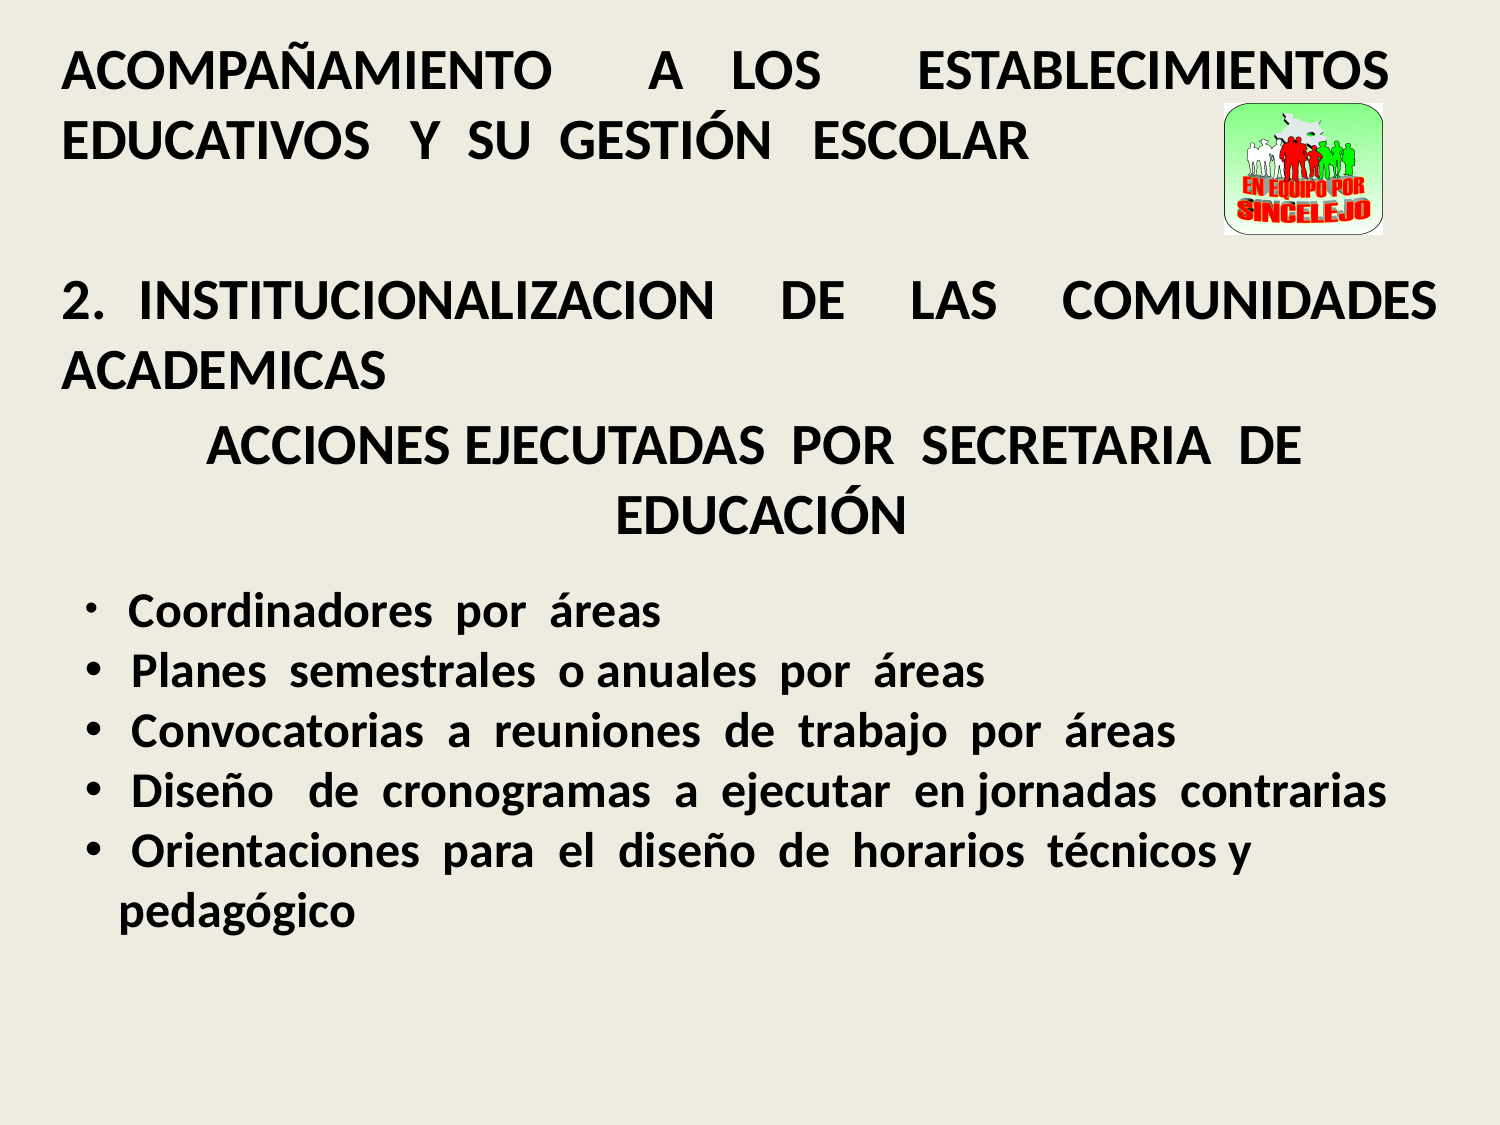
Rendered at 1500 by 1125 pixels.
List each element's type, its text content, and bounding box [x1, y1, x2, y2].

text_box ACOMPAÑAMIENTO A LOS ESTABLECIMIENTOS EDUCATIVOS Y SU GESTIÓN ESCOLAR [46, 23, 1454, 179]
text_box ACCIONES EJECUTADAS POR SECRETARIA DE EDUCACIÓN [58, 398, 1465, 554]
text_box Coordinadores por áreas Planes semestrales o anuales por áreas Convocatorias a reuniones de trabajo por áreas Diseño de cronogramas a ejecutar en jornadas contrarias Orientaciones para el diseño de horarios técnicos y pedagógico [70, 570, 1465, 946]
text_box 2. INSTITUCIONALIZACION DE LAS COMUNIDADES ACADEMICAS [46, 253, 1454, 409]
picture [1223, 102, 1383, 235]
